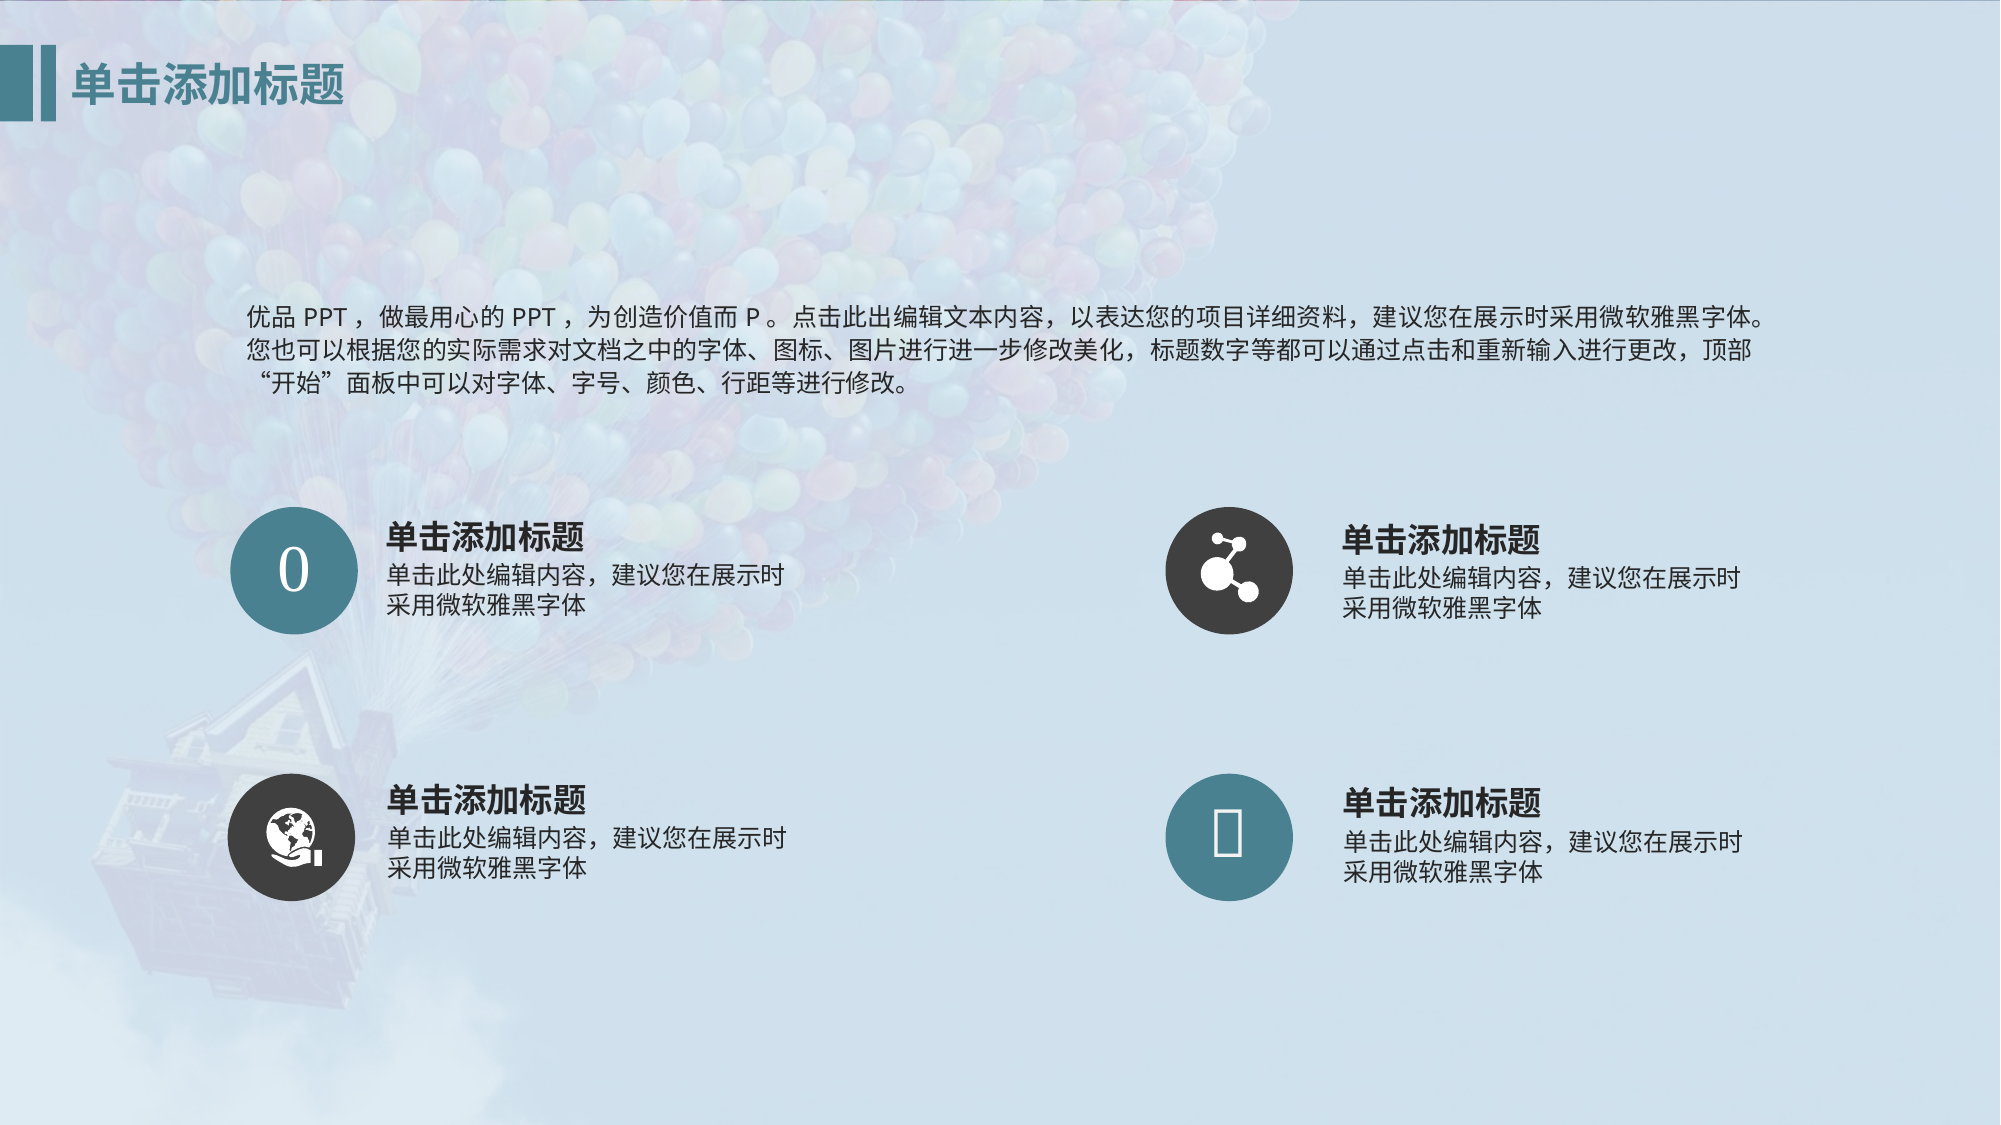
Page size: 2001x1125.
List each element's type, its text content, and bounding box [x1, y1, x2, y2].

text_box 单击添加标题 [55, 47, 460, 118]
text_box 单击添加标题 [1327, 779, 1675, 826]
text_box 单击此处编辑内容，建议您在展示时采用微软雅黑字体 [1342, 548, 1767, 637]
text_box 单击添加标题 [371, 775, 719, 822]
text_box [229, 505, 359, 636]
text_box [1164, 505, 1294, 636]
text_box 优品PPT，做最用心的PPT，为创造价值而P。点击此出编辑文本内容，以表达您的项目详细资料，建议您在展示时采用微软雅黑字体。您也可以根据您的实际需求对文档之中的字体、图标、图片进行进一步修改美化，标题数字等都可以通过点击和重新输入进行更改，顶部“开始”面板中可以对字体、字号、颜色、行距等进行修改。 [231, 291, 1768, 405]
text_box  [1193, 783, 1264, 879]
text_box 单击此处编辑内容，建议您在展示时采用微软雅黑字体 [386, 545, 811, 634]
text_box [1200, 532, 1259, 603]
text_box 单击添加标题 [370, 512, 718, 559]
text_box  [262, 517, 326, 612]
text_box [314, 849, 322, 866]
text_box 单击添加标题 [1326, 516, 1674, 563]
text_box [1164, 772, 1294, 903]
text_box 单击此处编辑内容，建议您在展示时采用微软雅黑字体 [1343, 812, 1769, 901]
text_box 单击此处编辑内容，建议您在展示时采用微软雅黑字体 [387, 808, 813, 897]
text_box [266, 807, 316, 867]
text_box [226, 772, 357, 903]
